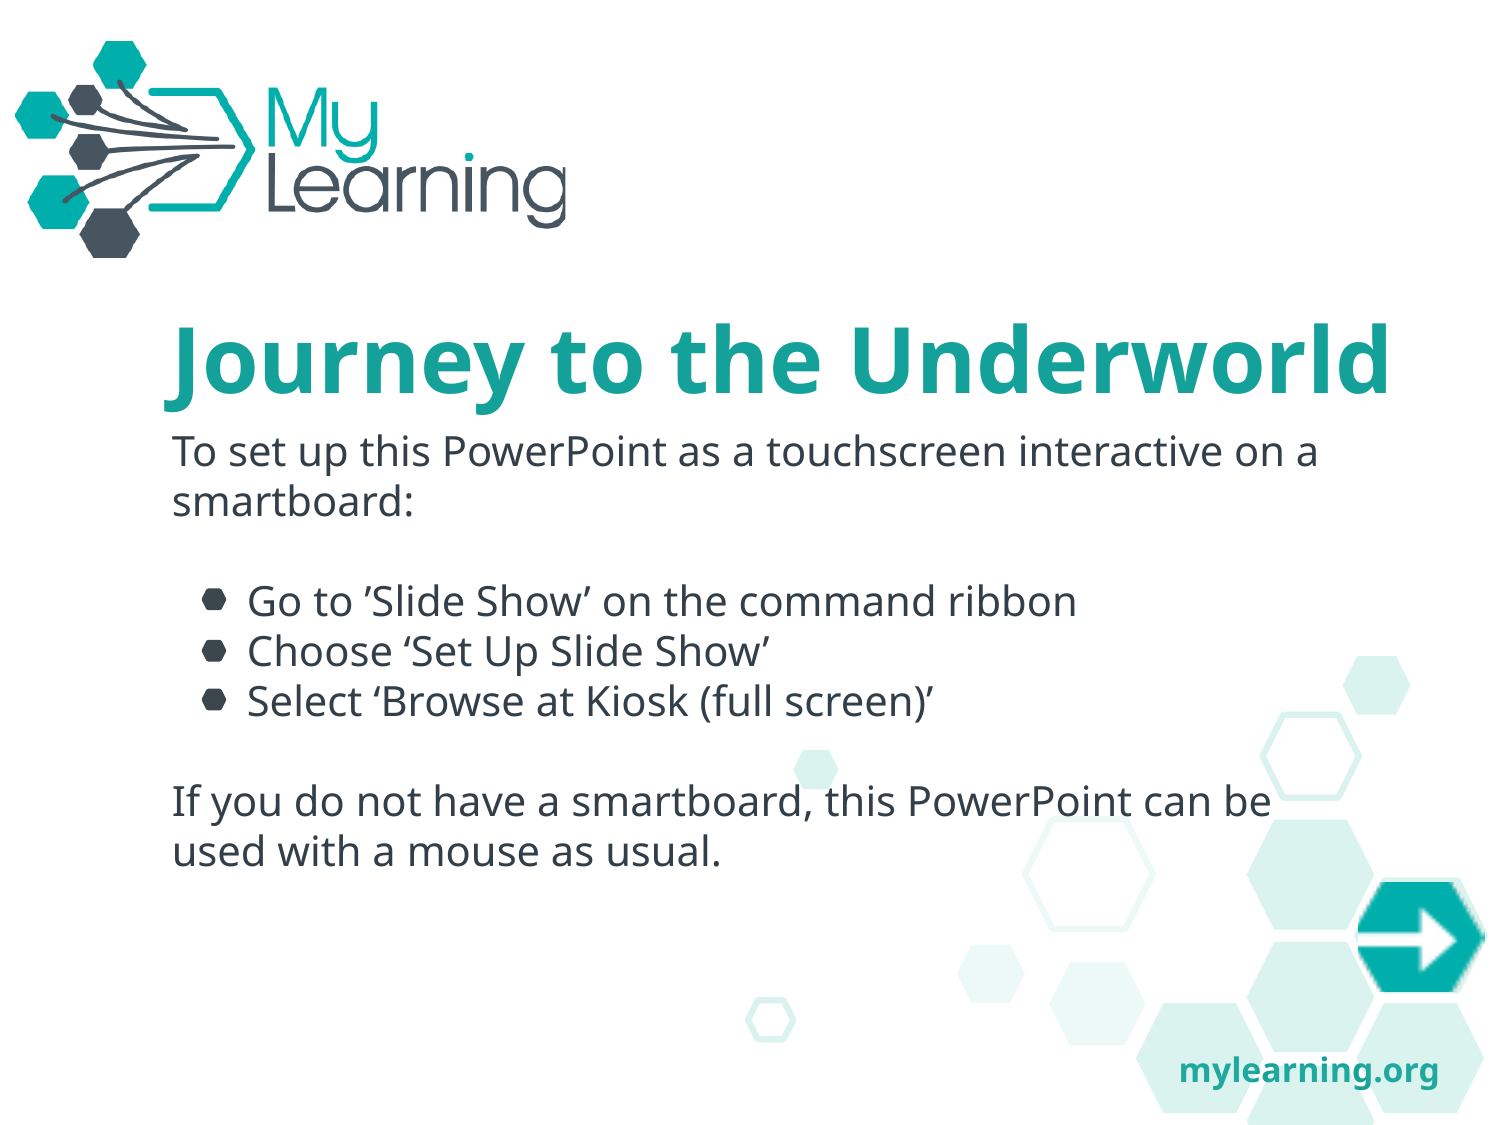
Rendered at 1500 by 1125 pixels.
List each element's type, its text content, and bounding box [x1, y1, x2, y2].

picture [14, 41, 566, 258]
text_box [747, 655, 1486, 1125]
picture [1357, 882, 1486, 993]
text_box Journey to the Underworld [171, 301, 1400, 412]
text_box To set up this PowerPoint as a touchscreen interactive on a smartboard: Go to ’Slide Show’ on the command ribbon Choose ‘Set Up Slide Show’ Select ‘Browse at Kiosk (full screen)’ If you do not have a smartboard, this PowerPoint can be used with a mouse as usual. [171, 424, 1378, 875]
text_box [203, 590, 225, 709]
